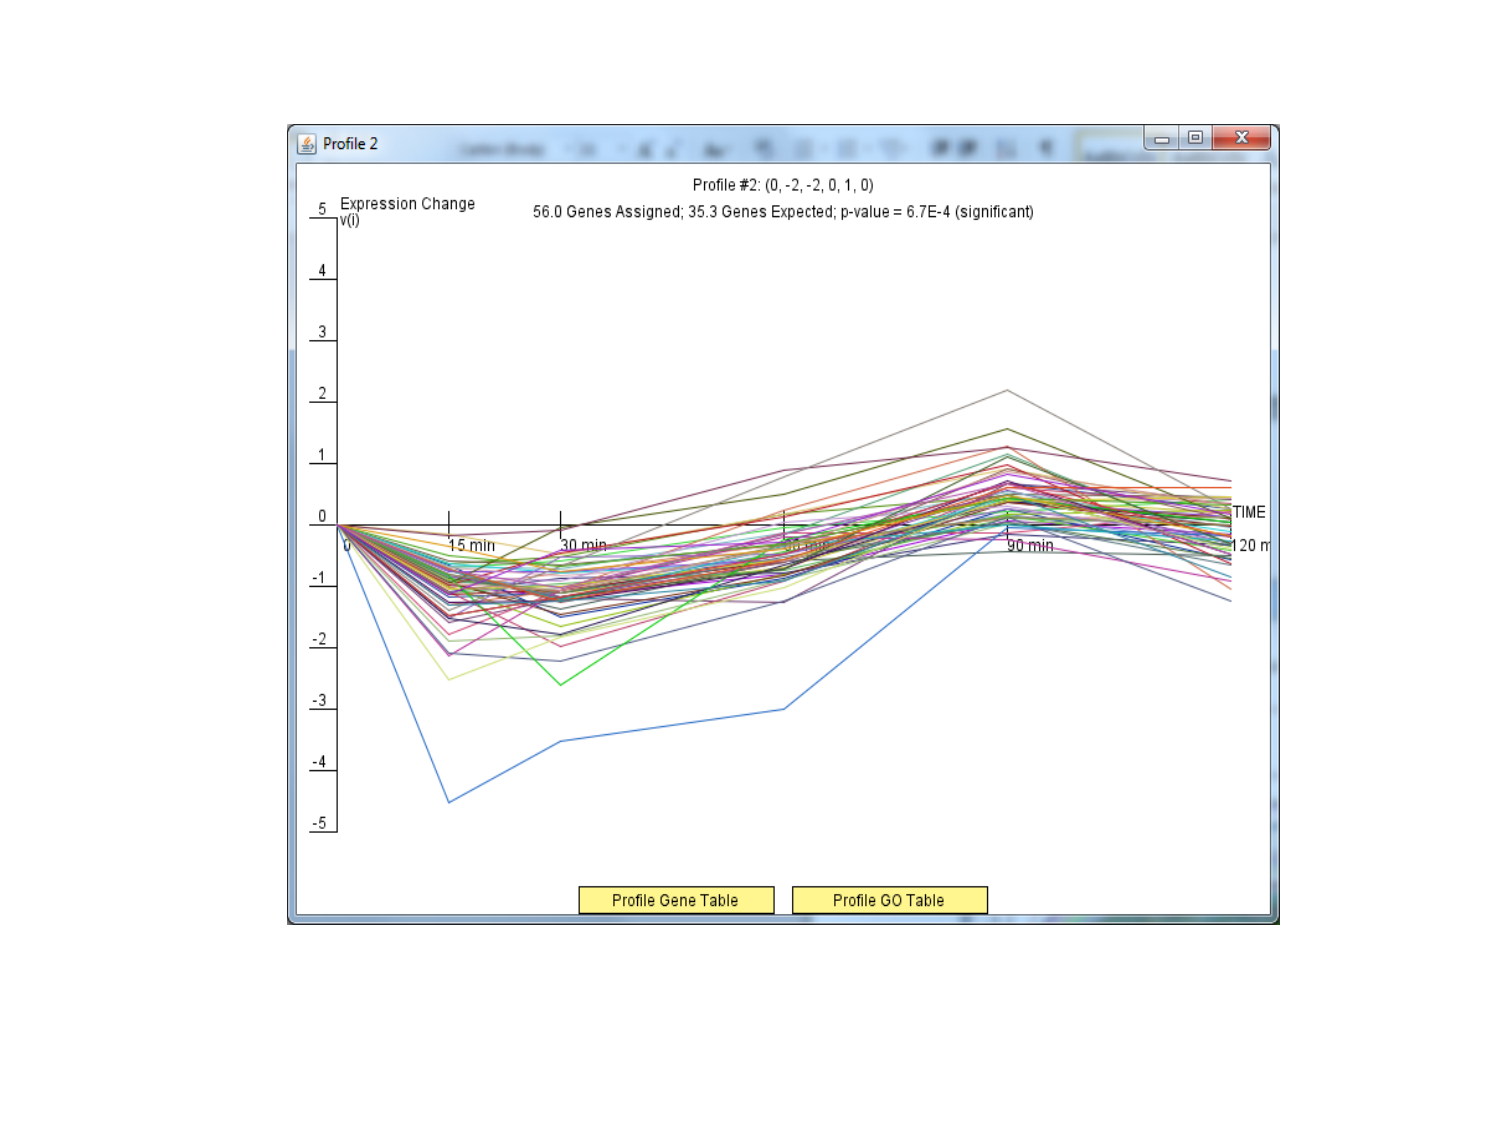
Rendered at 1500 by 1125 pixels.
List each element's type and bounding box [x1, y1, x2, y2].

picture [287, 124, 1280, 926]
